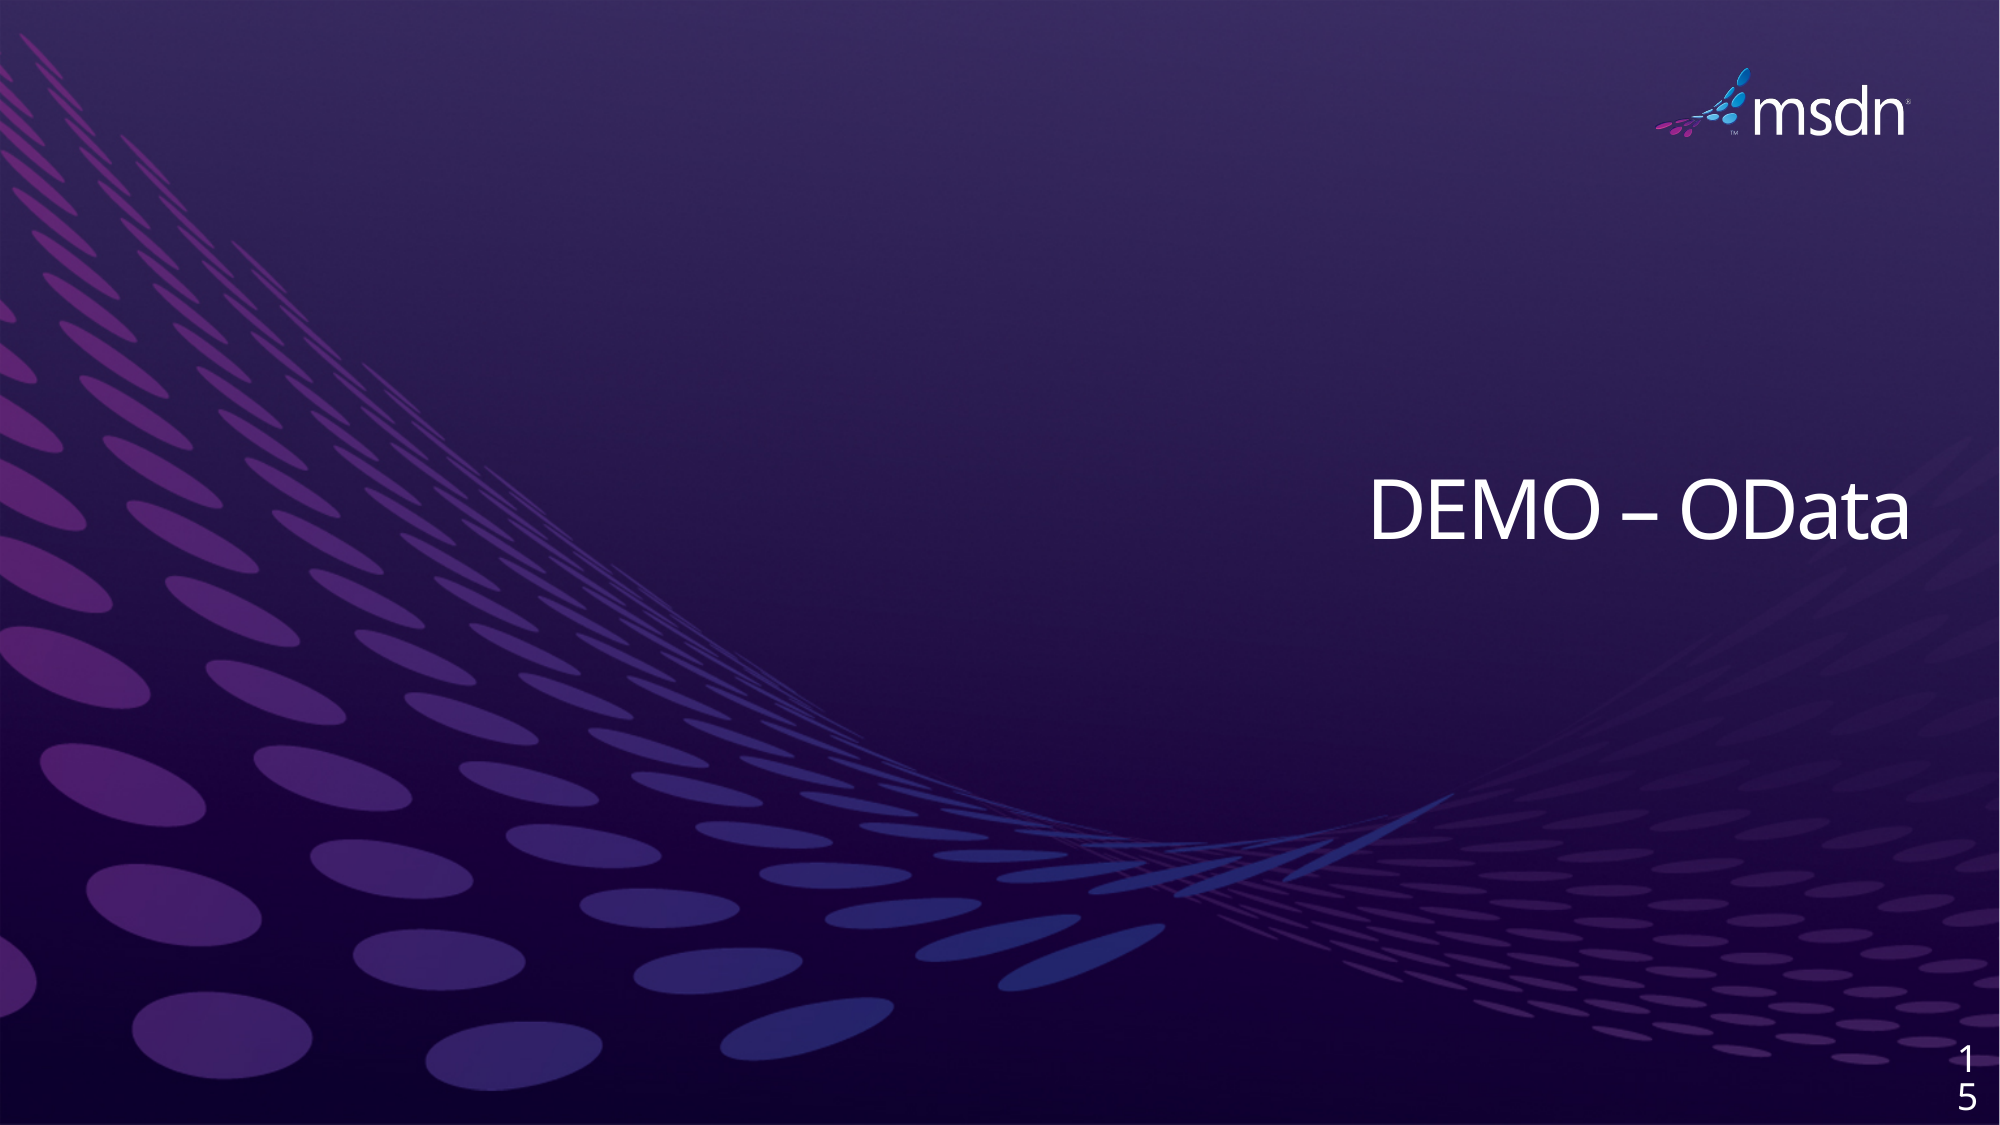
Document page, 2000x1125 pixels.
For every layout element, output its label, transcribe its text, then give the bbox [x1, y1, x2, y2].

picture [0, 0, 2000, 1125]
title DEMO – OData [373, 387, 1914, 638]
slide_number 15 [1942, 1027, 2000, 1088]
